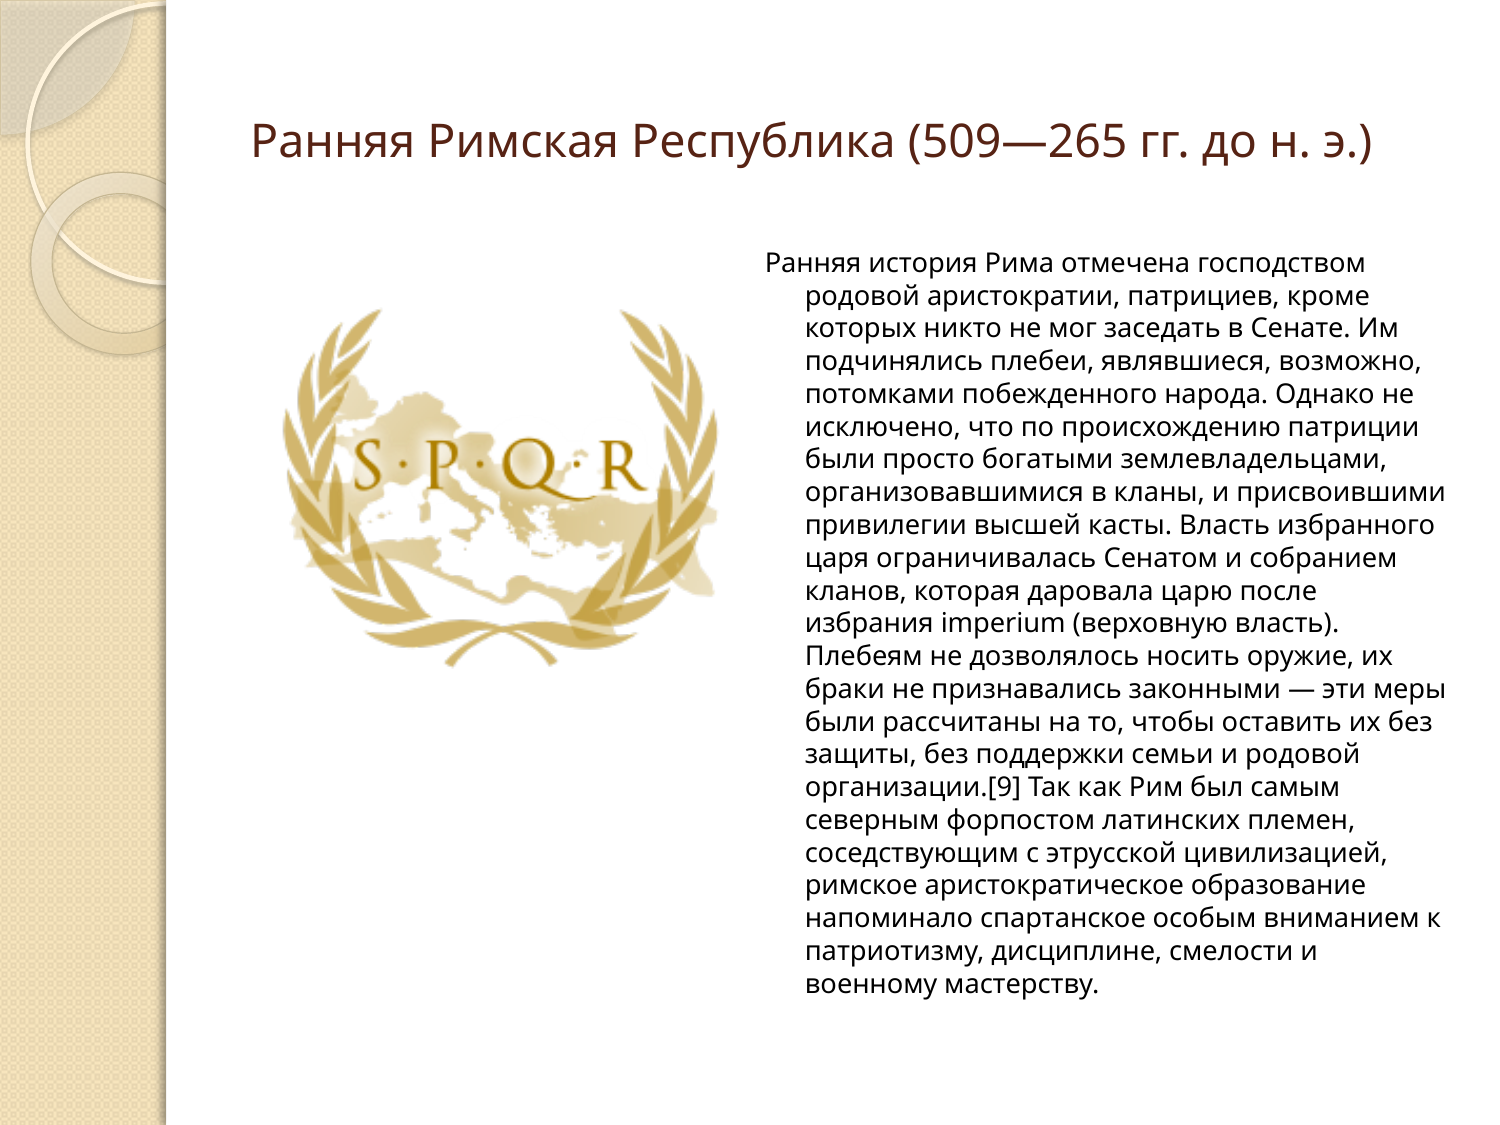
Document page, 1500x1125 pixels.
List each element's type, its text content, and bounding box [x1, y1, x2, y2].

picture [269, 304, 732, 671]
list Ранняя история Рима отмечена господством родовой аристократии, патрициев, кроме которых никто не мог заседать в Сенате. Им подчинялись плебеи, являвшиеся, возможно, потомками побежденного народа. Однако не исключено, что по происхождению патриции были просто богатыми землевладельцами, организовавшимися в кланы, и присвоившими привилегии высшей касты. Власть избранного царя ограничивалась Сенатом и собранием кланов, которая даровала царю после избрания imperium (верховную власть). Плебеям не дозволялось носить оружие, их браки не признавались законными — эти меры были рассчитаны на то, чтобы оставить их без защиты, без поддержки семьи и родовой организации.[9] Так как Рим был самым северным форпостом латинских племен, соседствующим с этрусской цивилизацией, римское аристократическое образование напоминало спартанское особым вниманием к патриотизму, дисциплине, смелости и военному мастерству. [738, 237, 1466, 1025]
title Ранняя Римская Республика (509—265 гг. до н. э.) [235, 45, 1466, 233]
